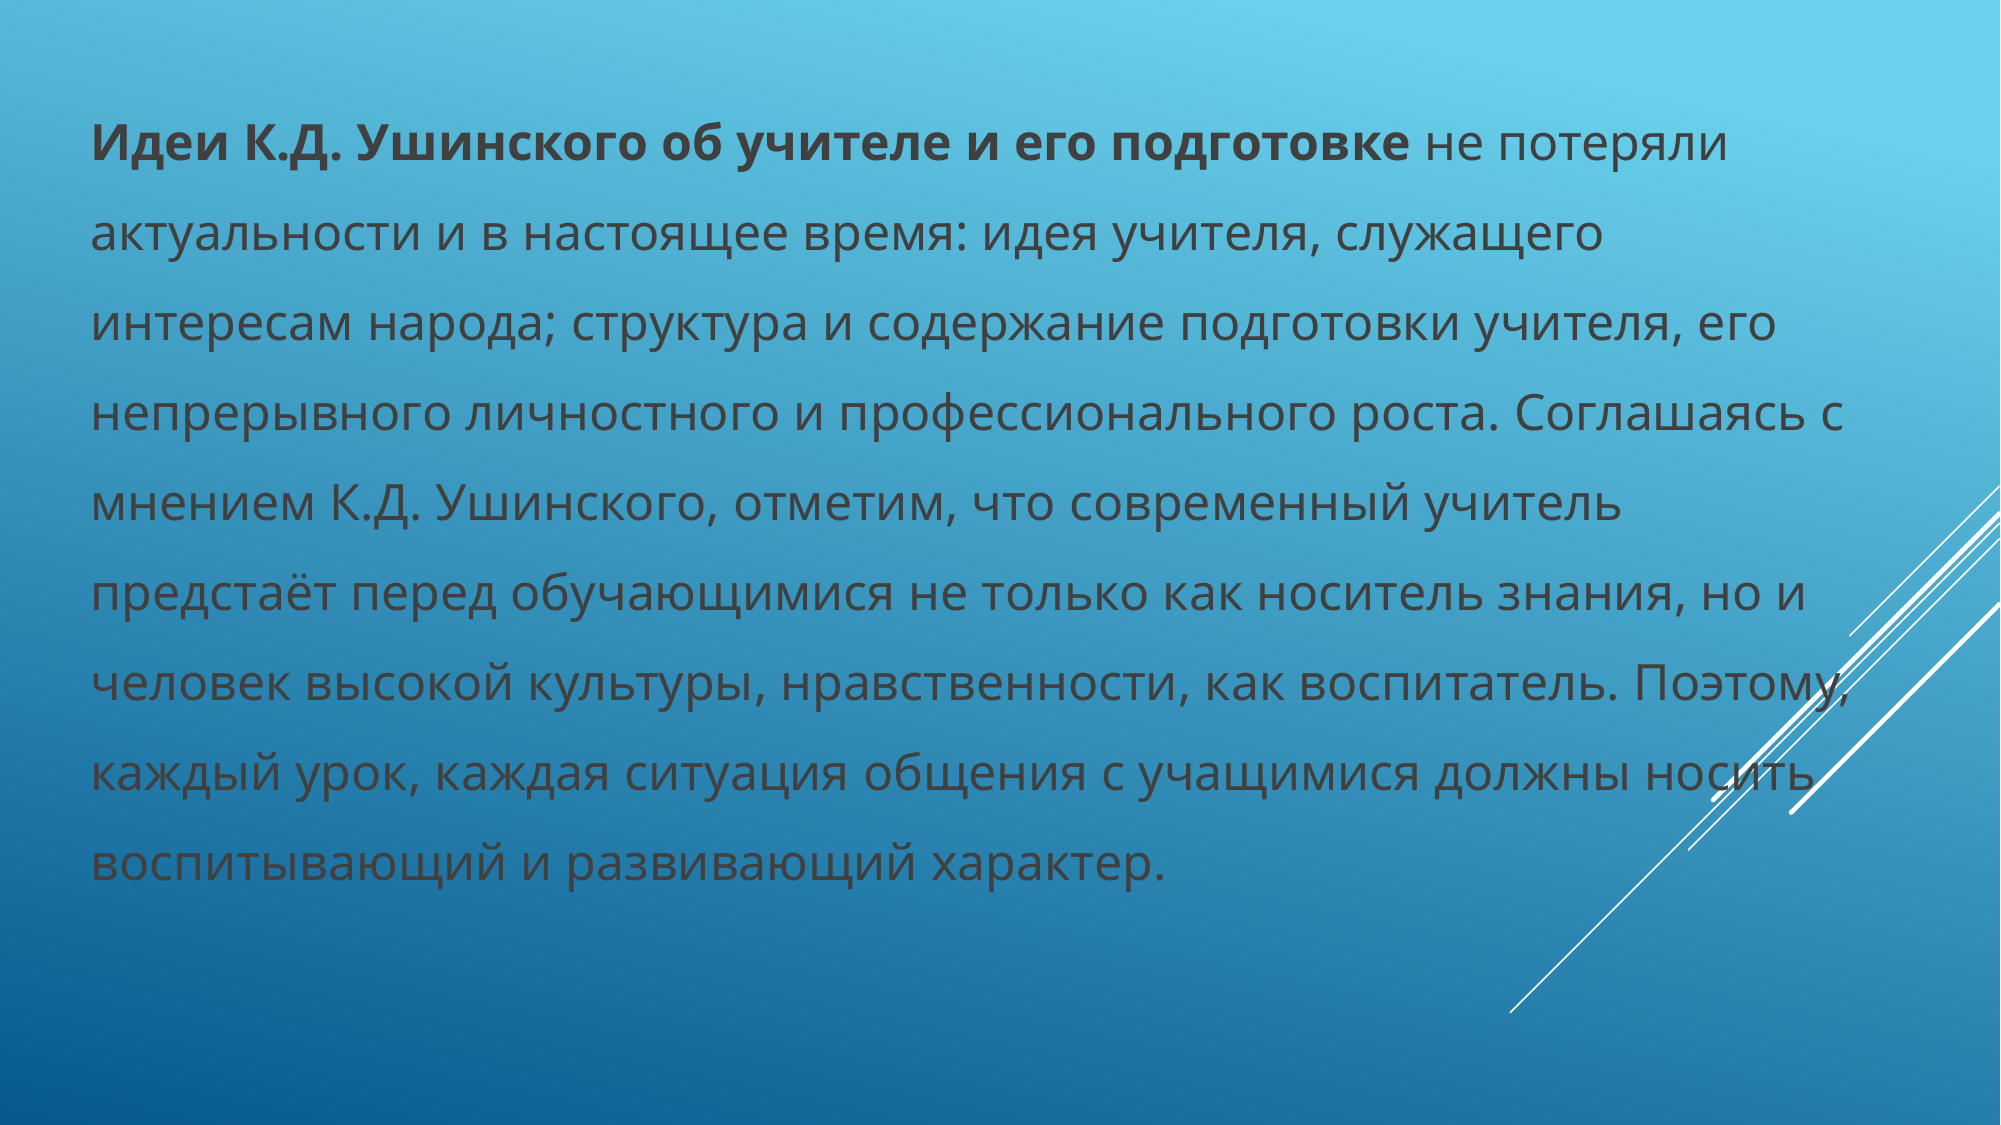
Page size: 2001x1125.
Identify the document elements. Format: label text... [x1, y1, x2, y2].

text_box Идеи К.Д. Ушинского об учителе и его подготовке не потеряли актуальности и в настоящее время: идея учителя, служащего интересам народа; структура и содержание подготовки учителя, его непрерывного личностного и профессионального роста. Соглашаясь с мнением К.Д. Ушинского, отметим, что современный учитель предстаёт перед обучающимися не только как носитель знания, но и человек высокой культуры, нравственности, как воспитатель. Поэтому, каждый урок, каждая ситуация общения с учащимися должны носить воспитывающий и развивающий характер. [75, 73, 1885, 898]
